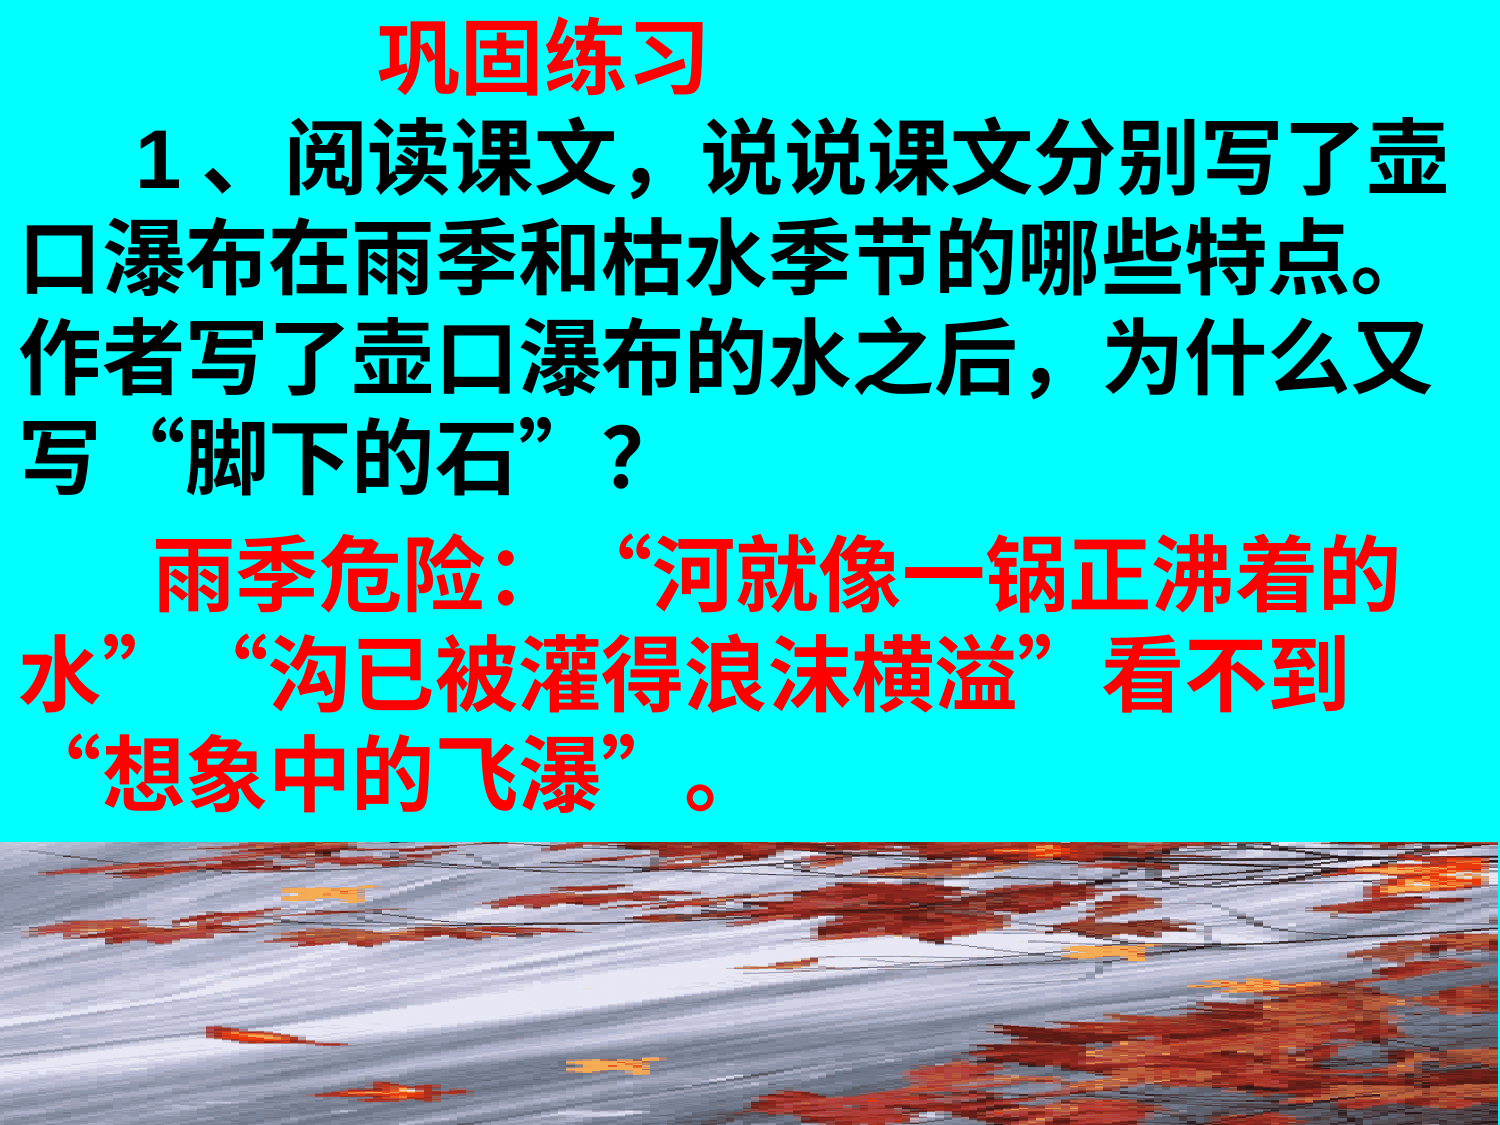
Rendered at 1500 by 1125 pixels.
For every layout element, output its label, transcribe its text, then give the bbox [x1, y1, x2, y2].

picture [0, 842, 1498, 1125]
text_box 巩固练习 [363, 0, 1197, 113]
list 1、阅读课文，说说课文分别写了壶口瀑布在雨季和枯水季节的哪些特点。作者写了壶口瀑布的水之后，为什么又写“脚下的石”？ 雨季危险：“河就像一锅正沸着的水”“沟已被灌得浪沫横溢”看不到“想象中的飞瀑”。 [3, 97, 1499, 1006]
